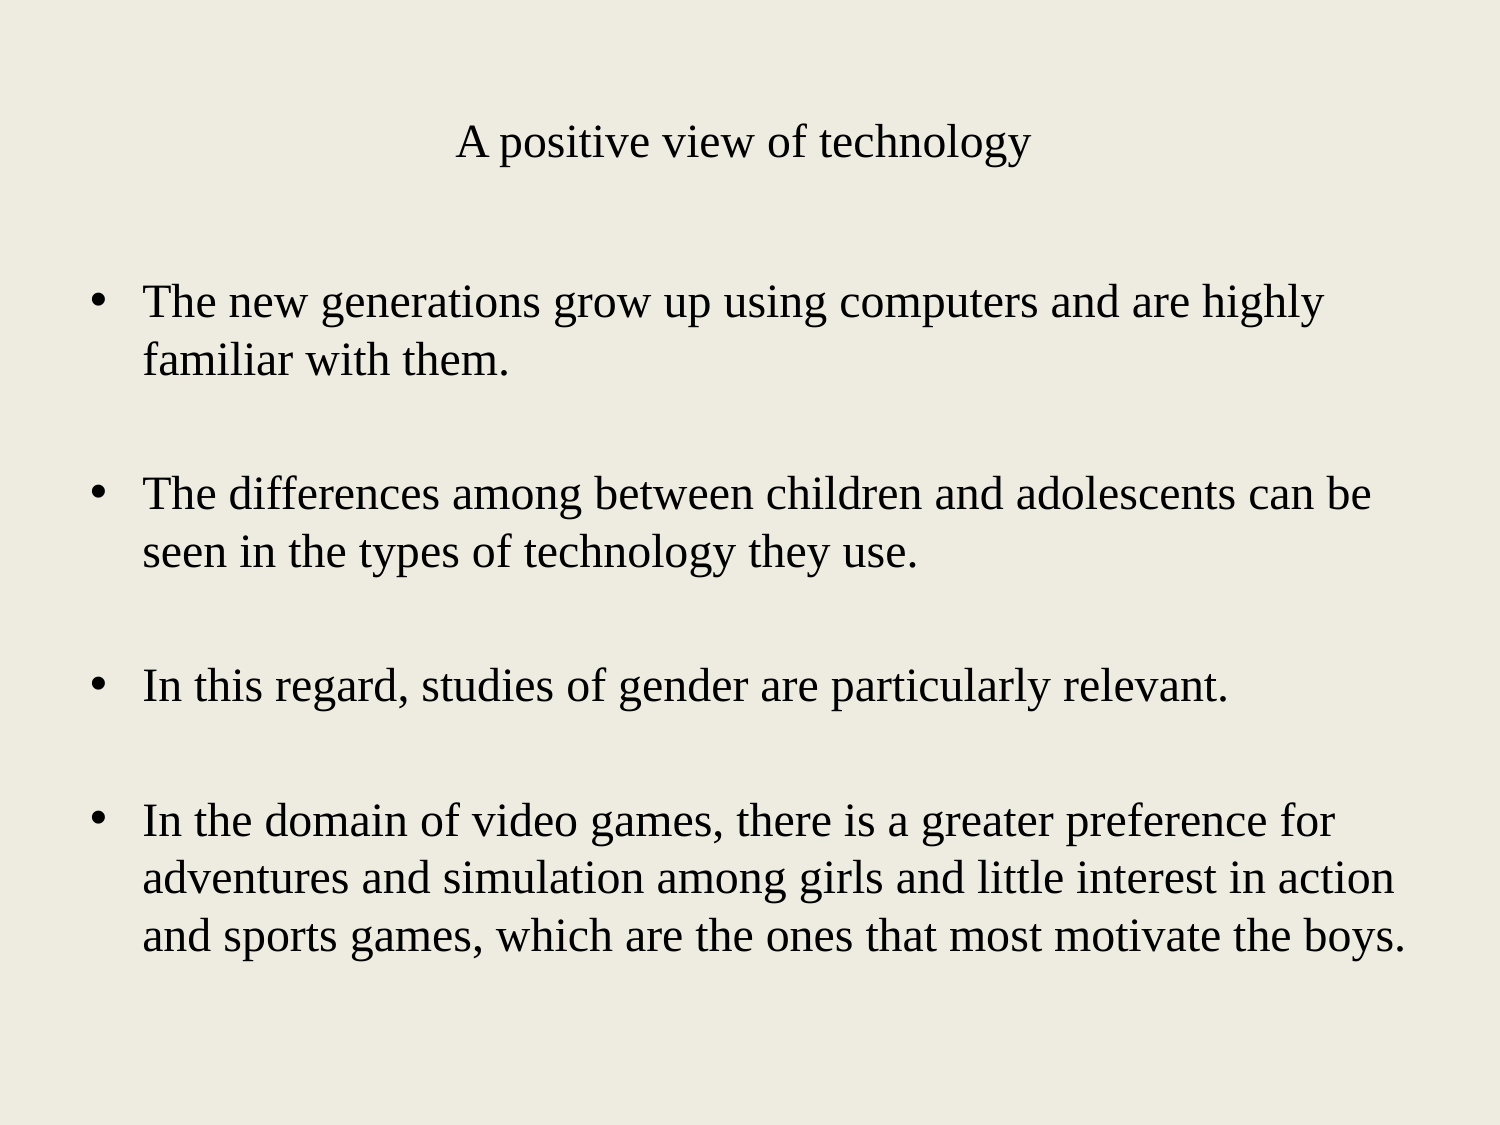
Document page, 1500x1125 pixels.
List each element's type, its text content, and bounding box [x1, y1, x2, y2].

title A positive view of technology [75, 45, 1425, 233]
list The new generations grow up using computers and are highly familiar with them. The differences among between children and adolescents can be seen in the types of technology they use. In this regard, studies of gender are particularly relevant. In the domain of video games, there is a greater preference for adventures and simulation among girls and little interest in action and sports games, which are the ones that most motivate the boys. [75, 262, 1425, 1005]
